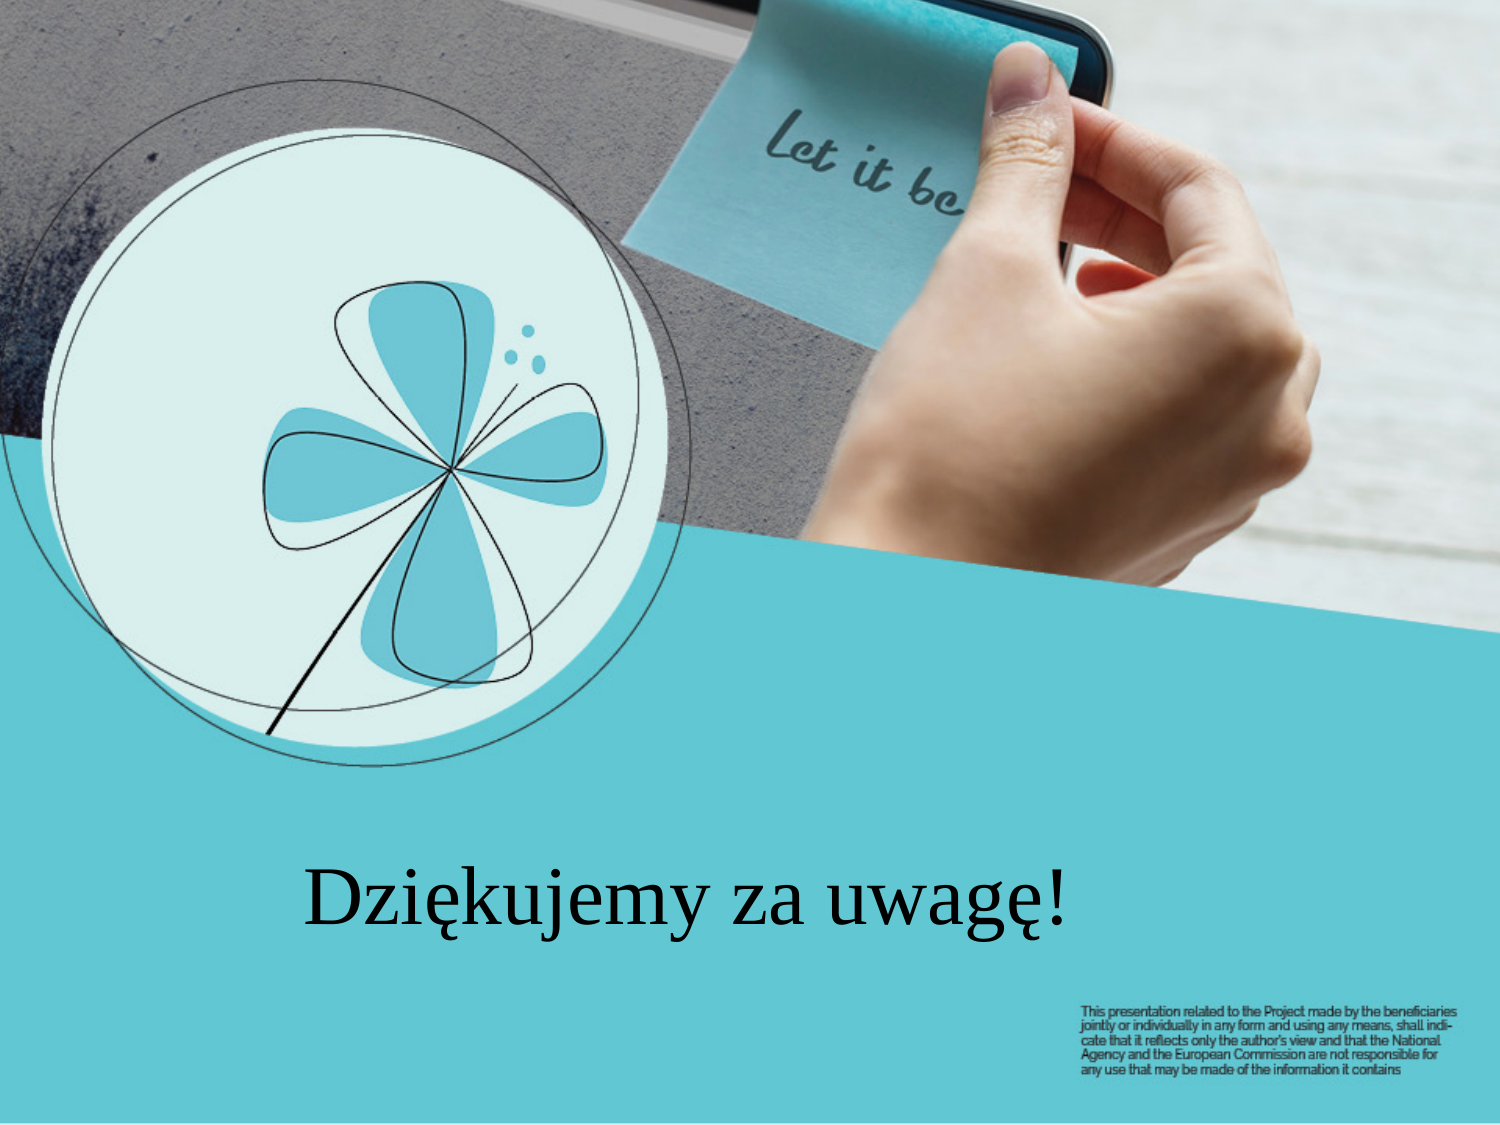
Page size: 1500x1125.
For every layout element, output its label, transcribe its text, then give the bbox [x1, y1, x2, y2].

text_box Dziękujemy za uwagę! [289, 834, 1223, 949]
picture [0, 0, 1500, 1125]
